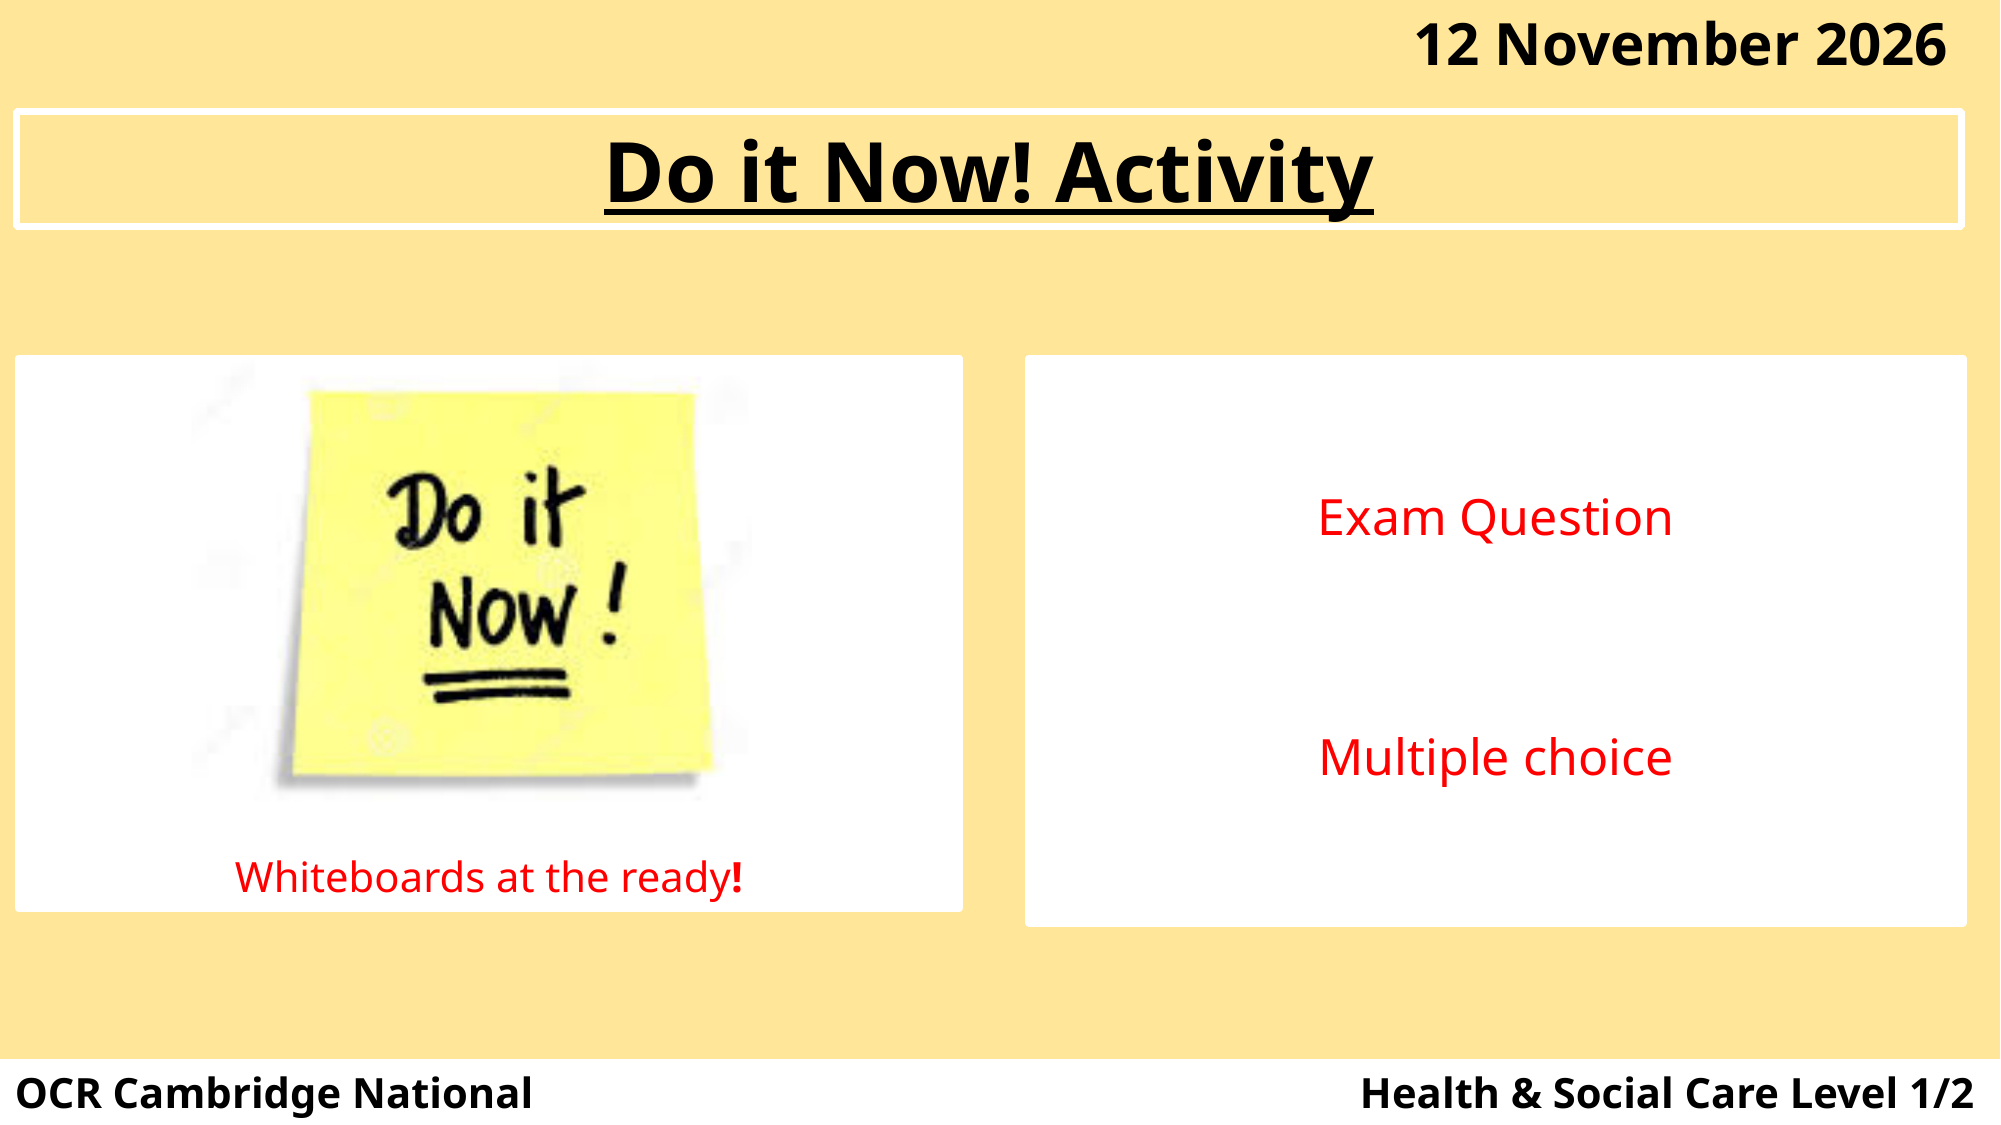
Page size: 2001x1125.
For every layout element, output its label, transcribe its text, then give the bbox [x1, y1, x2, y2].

text_box 28 September 2020 [1205, 0, 1964, 94]
text_box Exam Question Multiple choice [1028, 358, 1964, 923]
text_box OCR Cambridge National [0, 1059, 873, 1125]
text_box Health & Social Care Level 1/2 [873, 1059, 2000, 1125]
picture [191, 358, 752, 824]
text_box Whiteboards at the ready! [18, 358, 960, 909]
text_box Do it Now! Activity [16, 111, 1962, 227]
